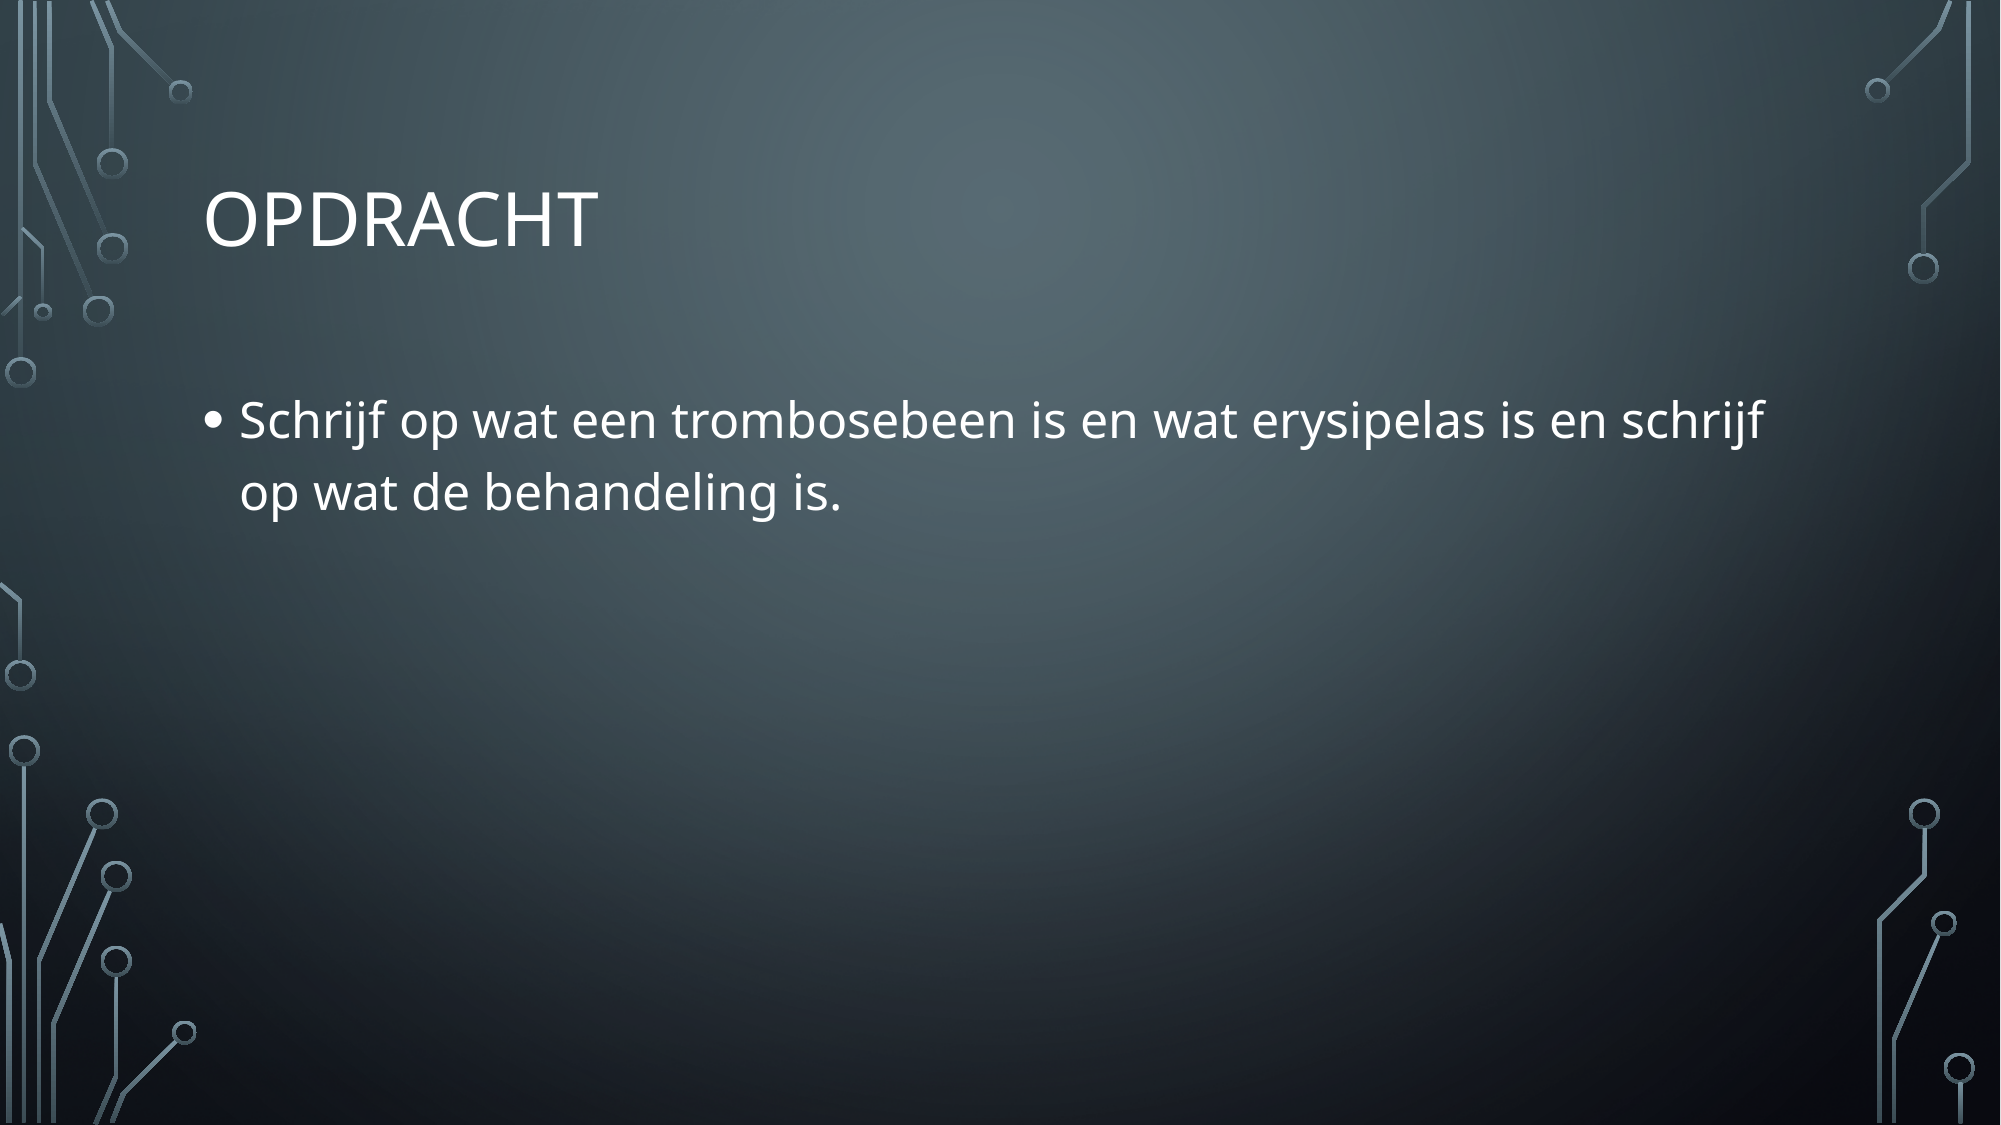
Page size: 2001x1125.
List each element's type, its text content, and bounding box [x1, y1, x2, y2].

title Opdracht [187, 101, 1813, 344]
list Schrijf op wat een trombosebeen is en wat erysipelas is en schrijf op wat de behandeling is. [187, 369, 1813, 950]
